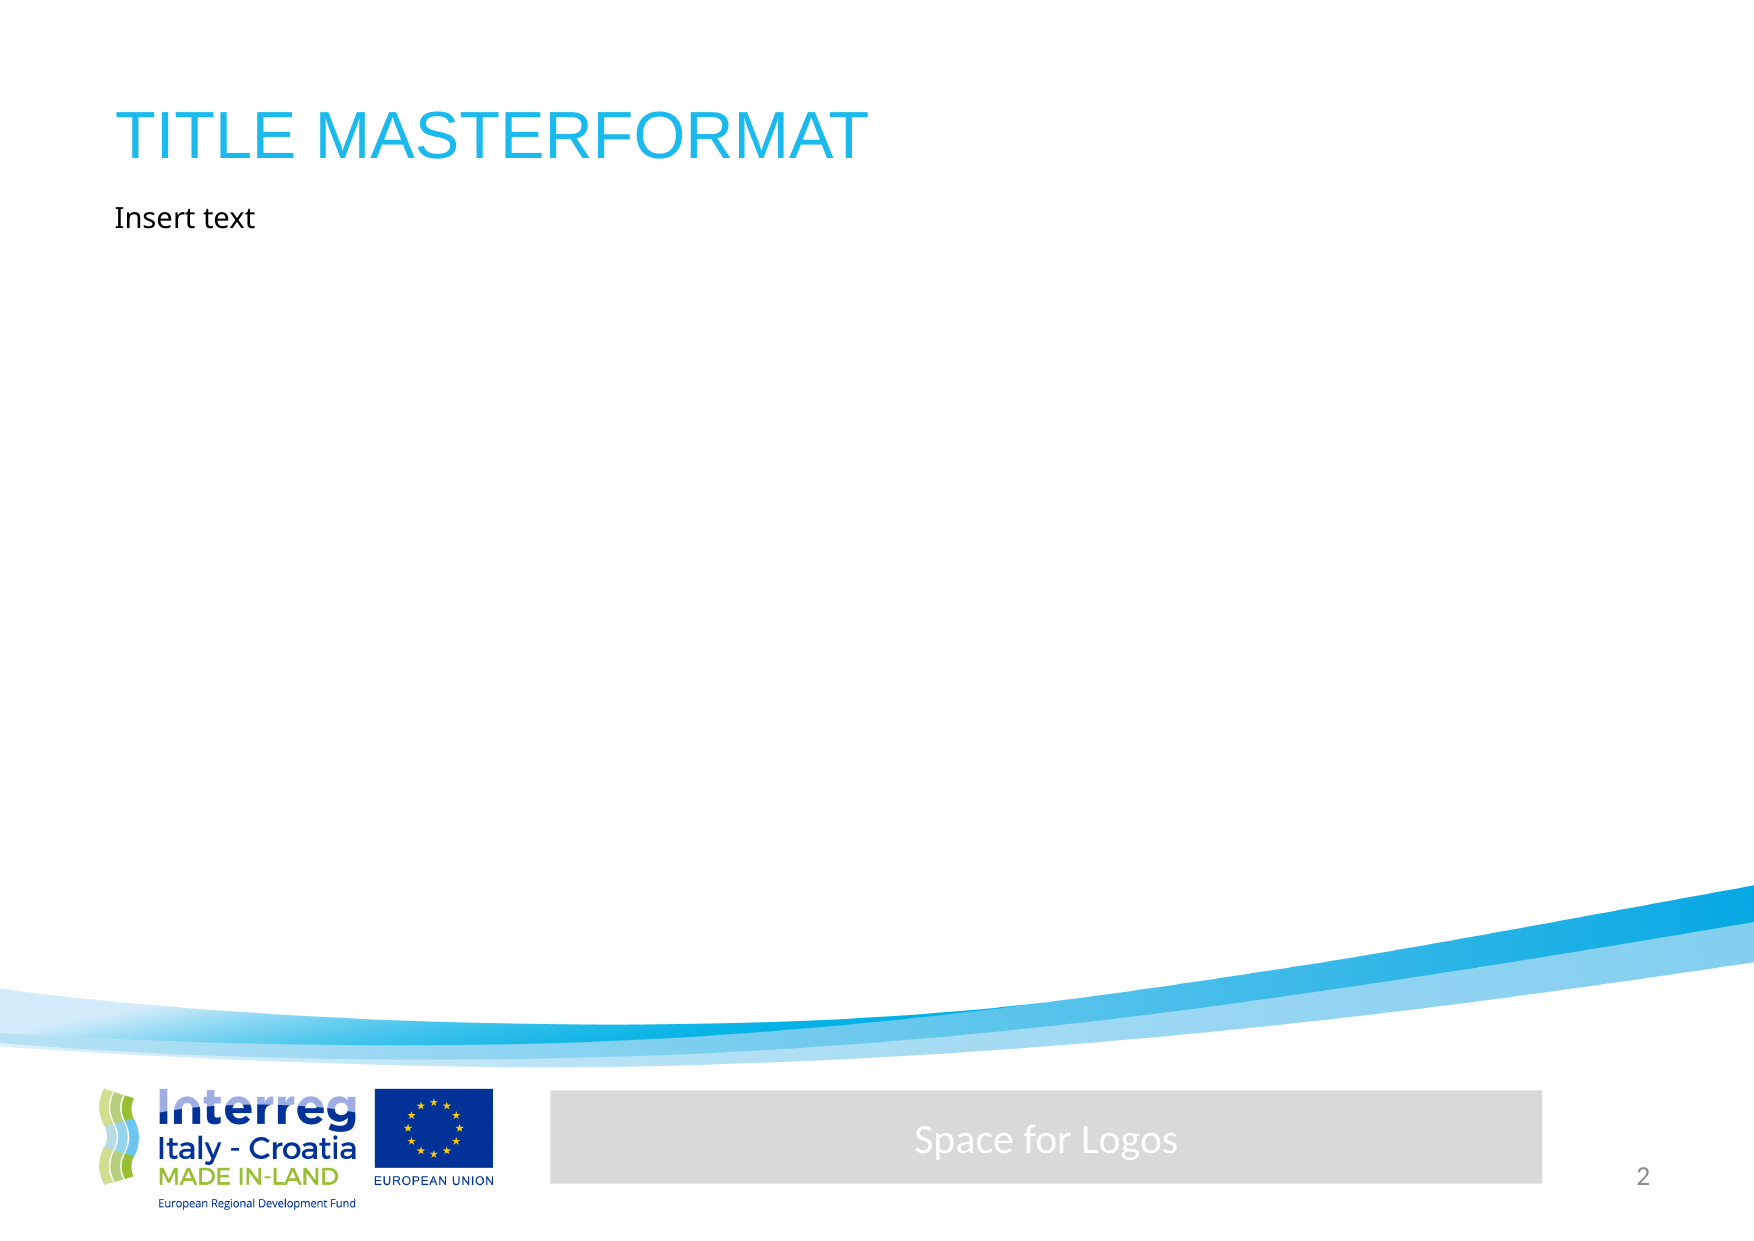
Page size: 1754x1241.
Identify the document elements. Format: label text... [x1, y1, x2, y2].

slide_number 2 [1607, 1141, 1666, 1208]
text_box TITLE MASTERFORMAT [97, 83, 1656, 181]
text_box Space for Logos [549, 1089, 1543, 1185]
text_box Insert text [99, 191, 1658, 851]
picture [0, 0, 1754, 1241]
